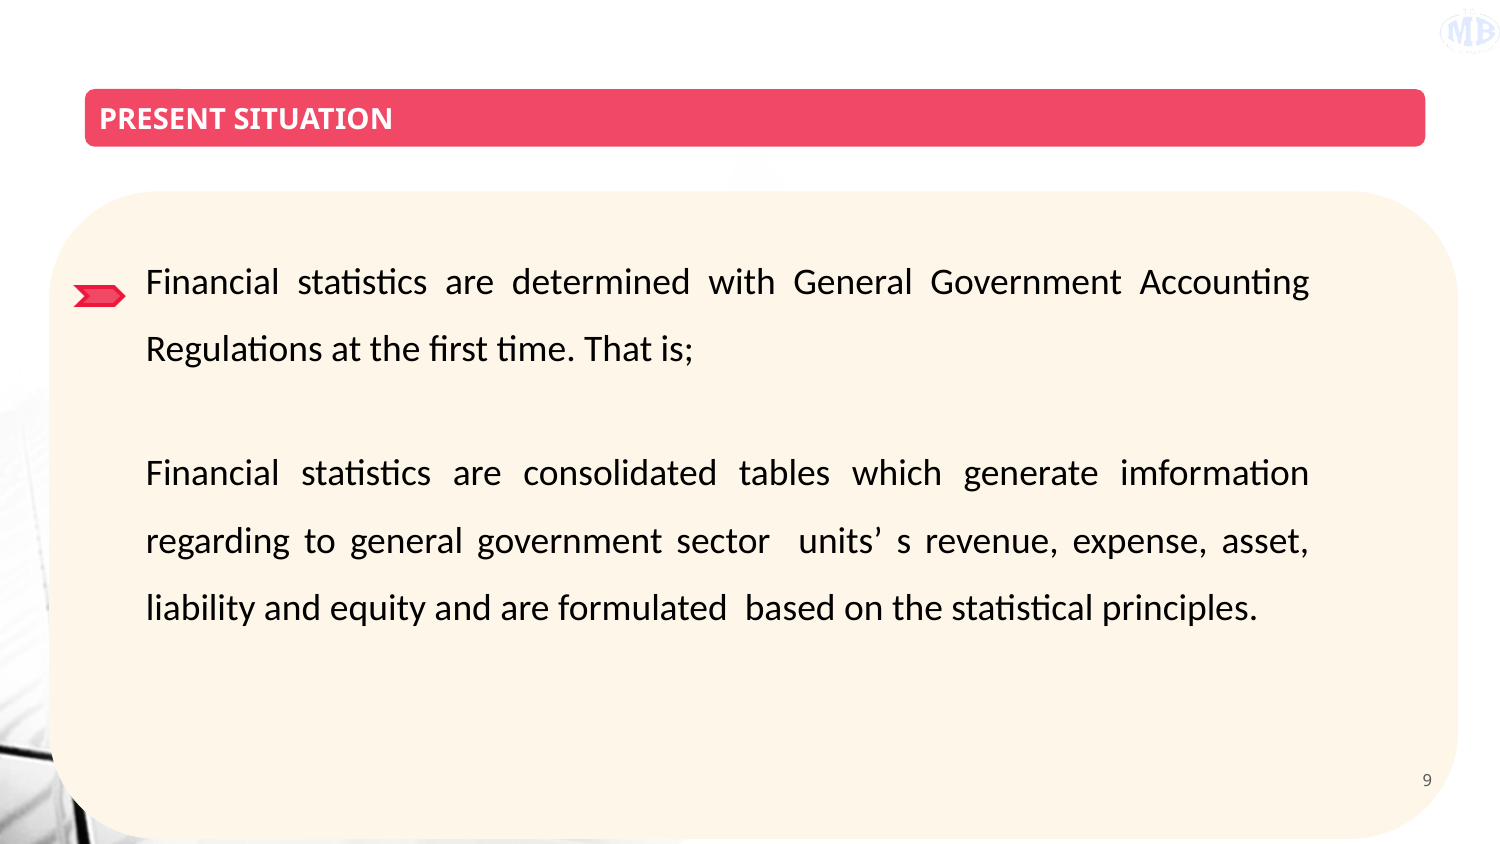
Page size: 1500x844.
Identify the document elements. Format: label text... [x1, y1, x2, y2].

text_box PRESENT SITUATION [82, 86, 1428, 149]
slide_number 9 [1293, 764, 1444, 798]
picture [0, 0, 1500, 844]
text_box Financial statistics are determined with General Government Accounting Regulations at the first time. That is; Financial statistics are consolidated tables which generate imformation regarding to general government sector units’ s revenue, expense, asset, liability and equity and are formulated based on the statistical principles. [134, 191, 1323, 634]
text_box [47, 189, 1461, 841]
